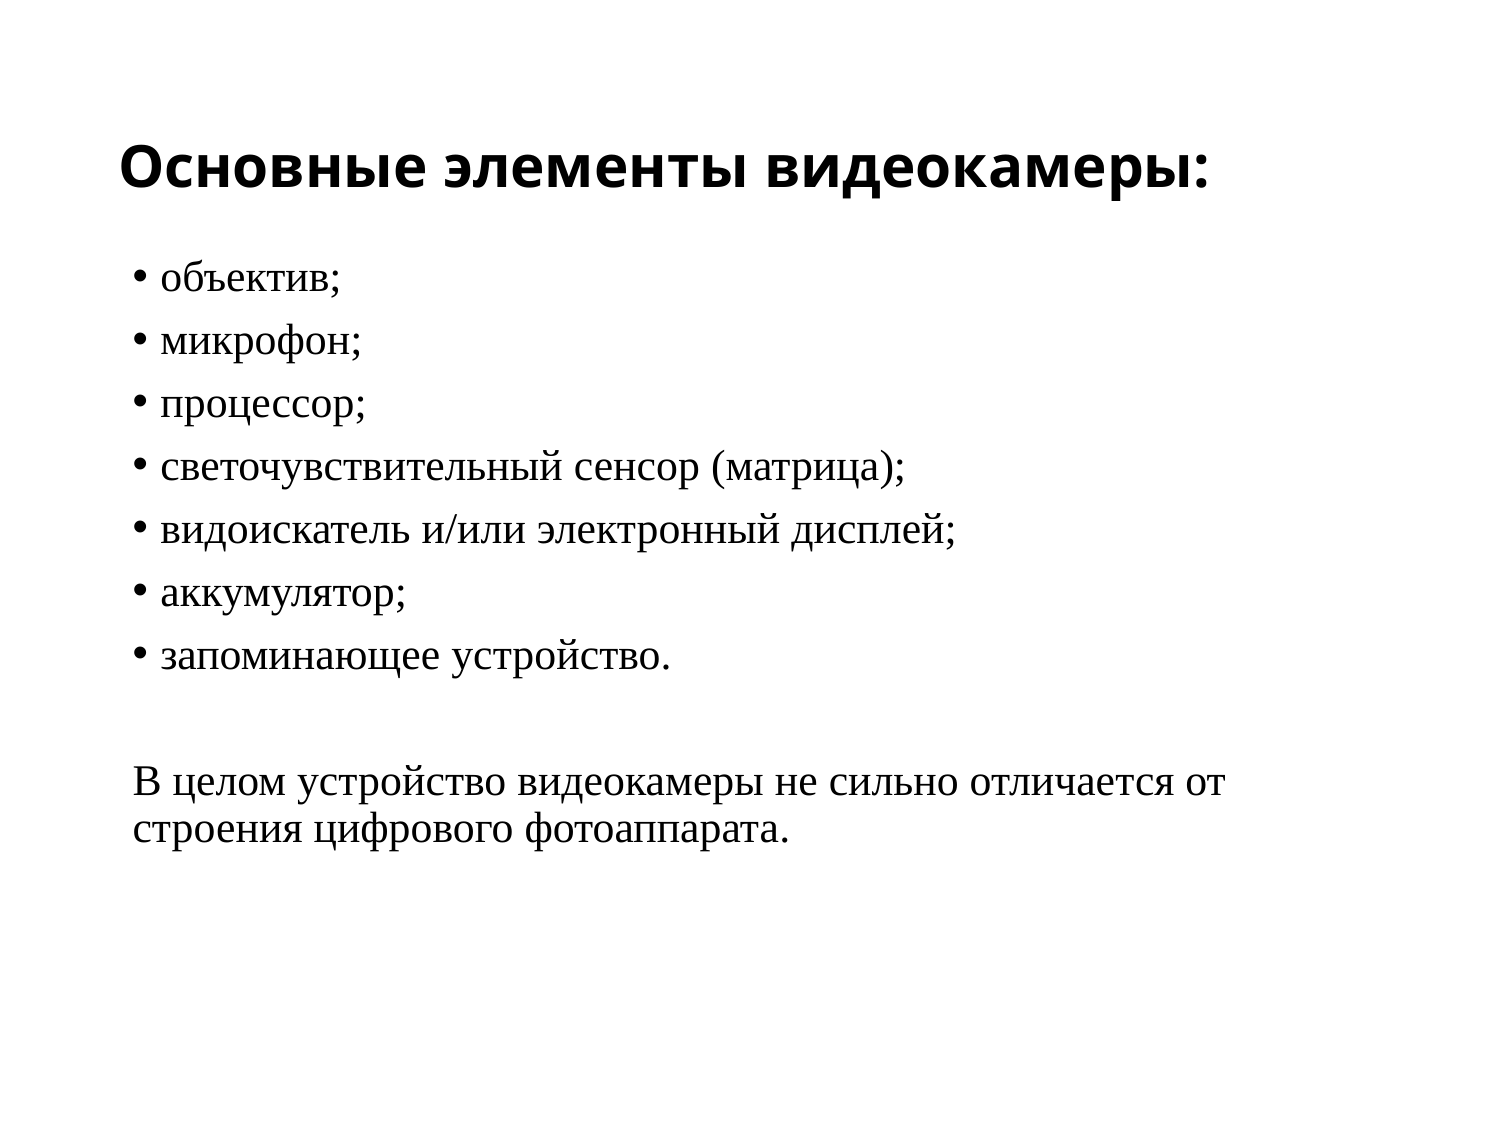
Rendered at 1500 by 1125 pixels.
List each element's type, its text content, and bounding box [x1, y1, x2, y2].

title Основные элементы видеокамеры: [103, 59, 1397, 278]
list объектив; микрофон; процессор; светочувствительный сенсор (матрица); видоискатель и/или электронный дисплей; аккумулятор; запоминающее устройство. В целом устройство видеокамеры не сильно отличается от строения цифрового фотоаппарата. [117, 246, 1412, 961]
